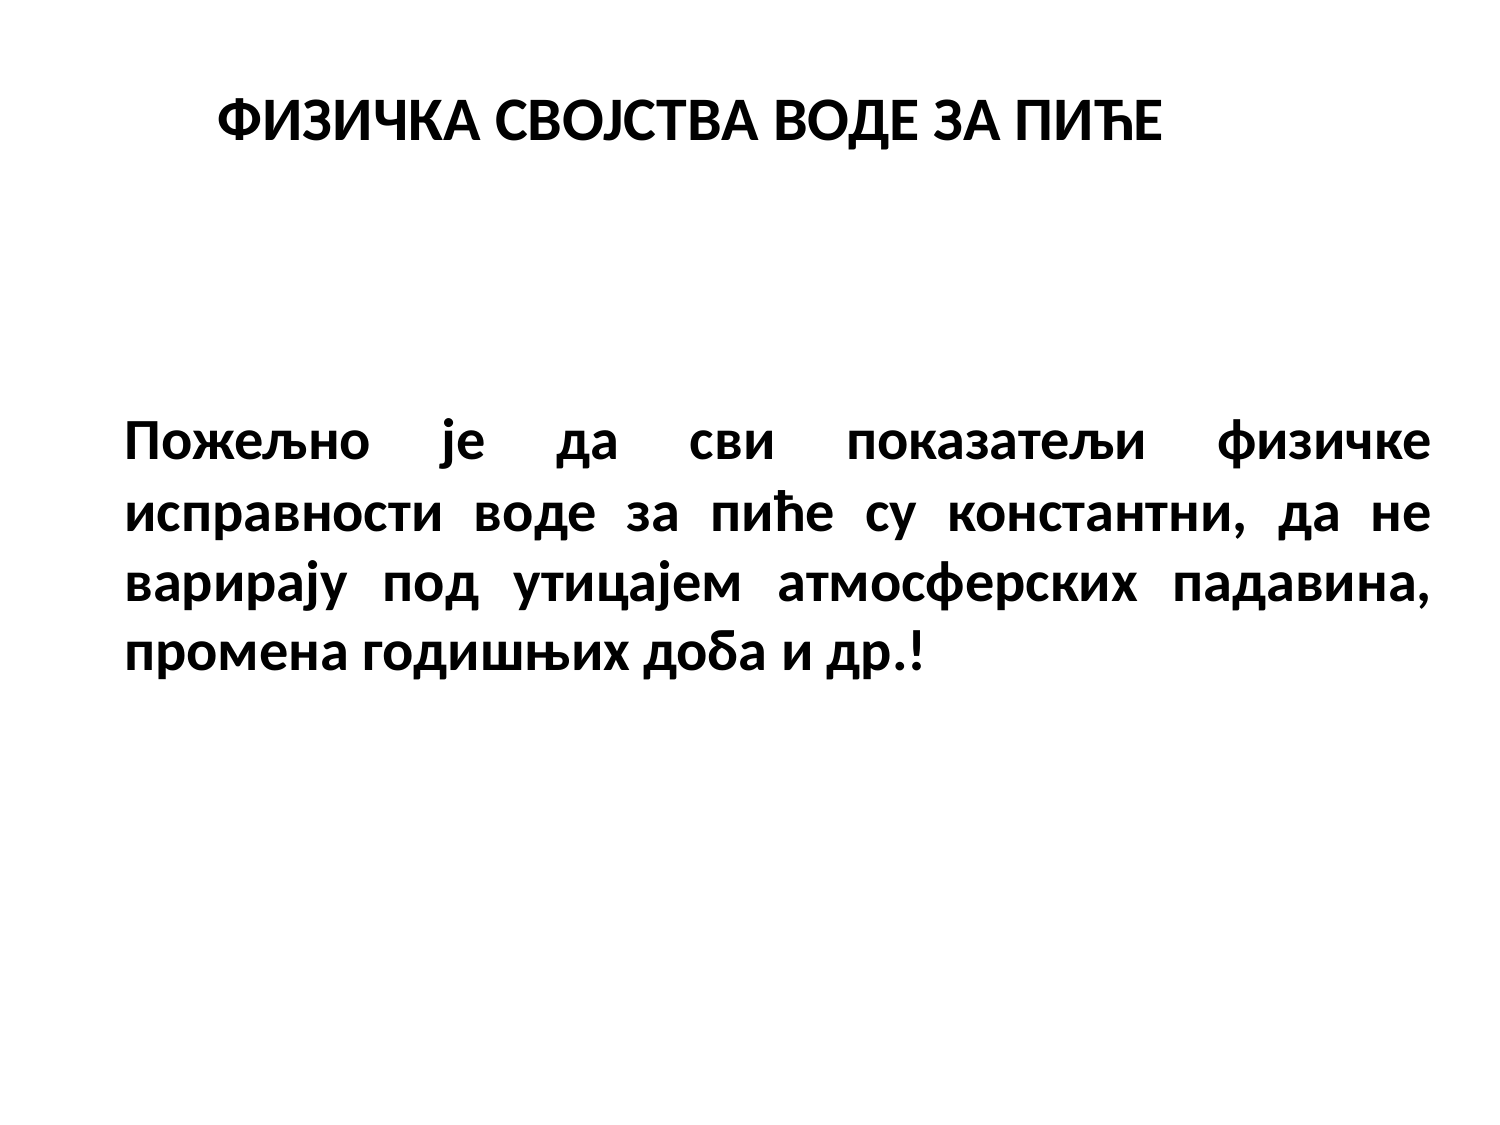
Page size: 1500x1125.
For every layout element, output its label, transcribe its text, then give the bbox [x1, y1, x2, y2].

list Пожељно је да сви показатељи физичке исправности воде за пиће су константни, да не варирају под утицајем атмосферских падавина, промена годишњих доба и др.! [52, 384, 1448, 776]
title ФИЗИЧКА СВОЈСТВА ВОДЕ ЗА ПИЋЕ [52, 70, 1329, 162]
